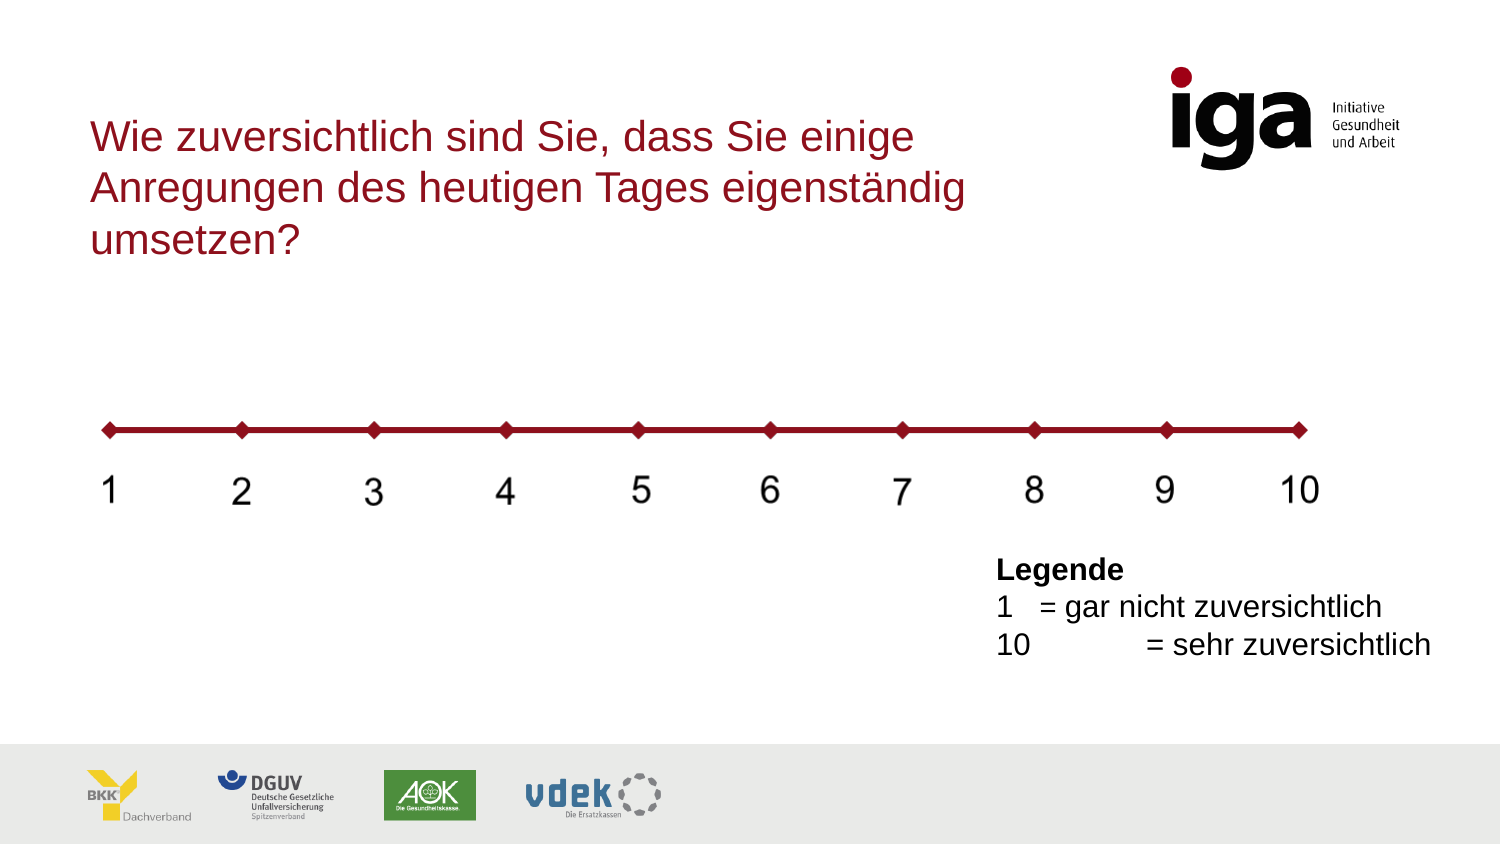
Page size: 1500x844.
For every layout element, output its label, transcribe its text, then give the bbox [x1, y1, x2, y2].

text_box Legende 1 = gar nicht zuversichtlich 10 = sehr zuversichtlich [981, 496, 1483, 669]
picture [74, 421, 1344, 539]
title Wie zuversichtlich sind Sie, dass Sie einige Anregungen des heutigen Tages eigenständig umsetzen? [75, 100, 1078, 272]
